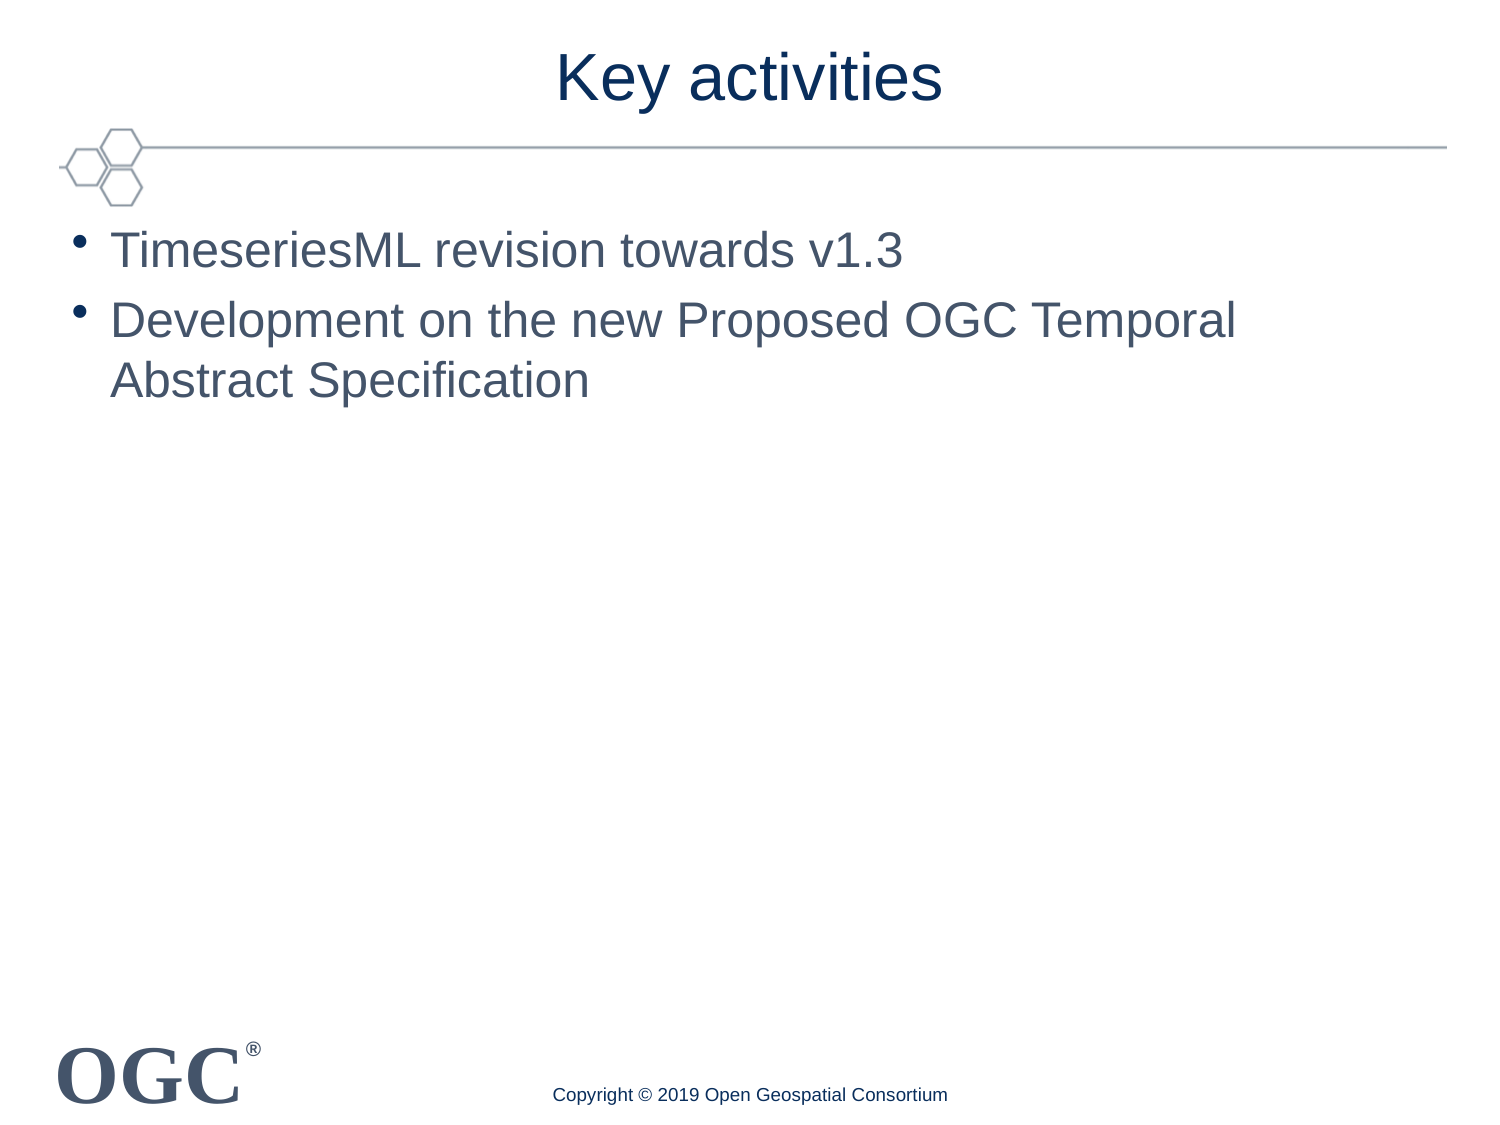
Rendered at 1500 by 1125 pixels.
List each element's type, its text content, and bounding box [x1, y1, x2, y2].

footer Copyright © 2019 Open Geospatial Consortium [487, 1074, 1013, 1113]
list TimeseriesML revision towards v1.3 Development on the new Proposed OGC Temporal Abstract Specification [56, 209, 1445, 1013]
title Key activities [37, 22, 1463, 136]
picture [59, 136, 1447, 208]
